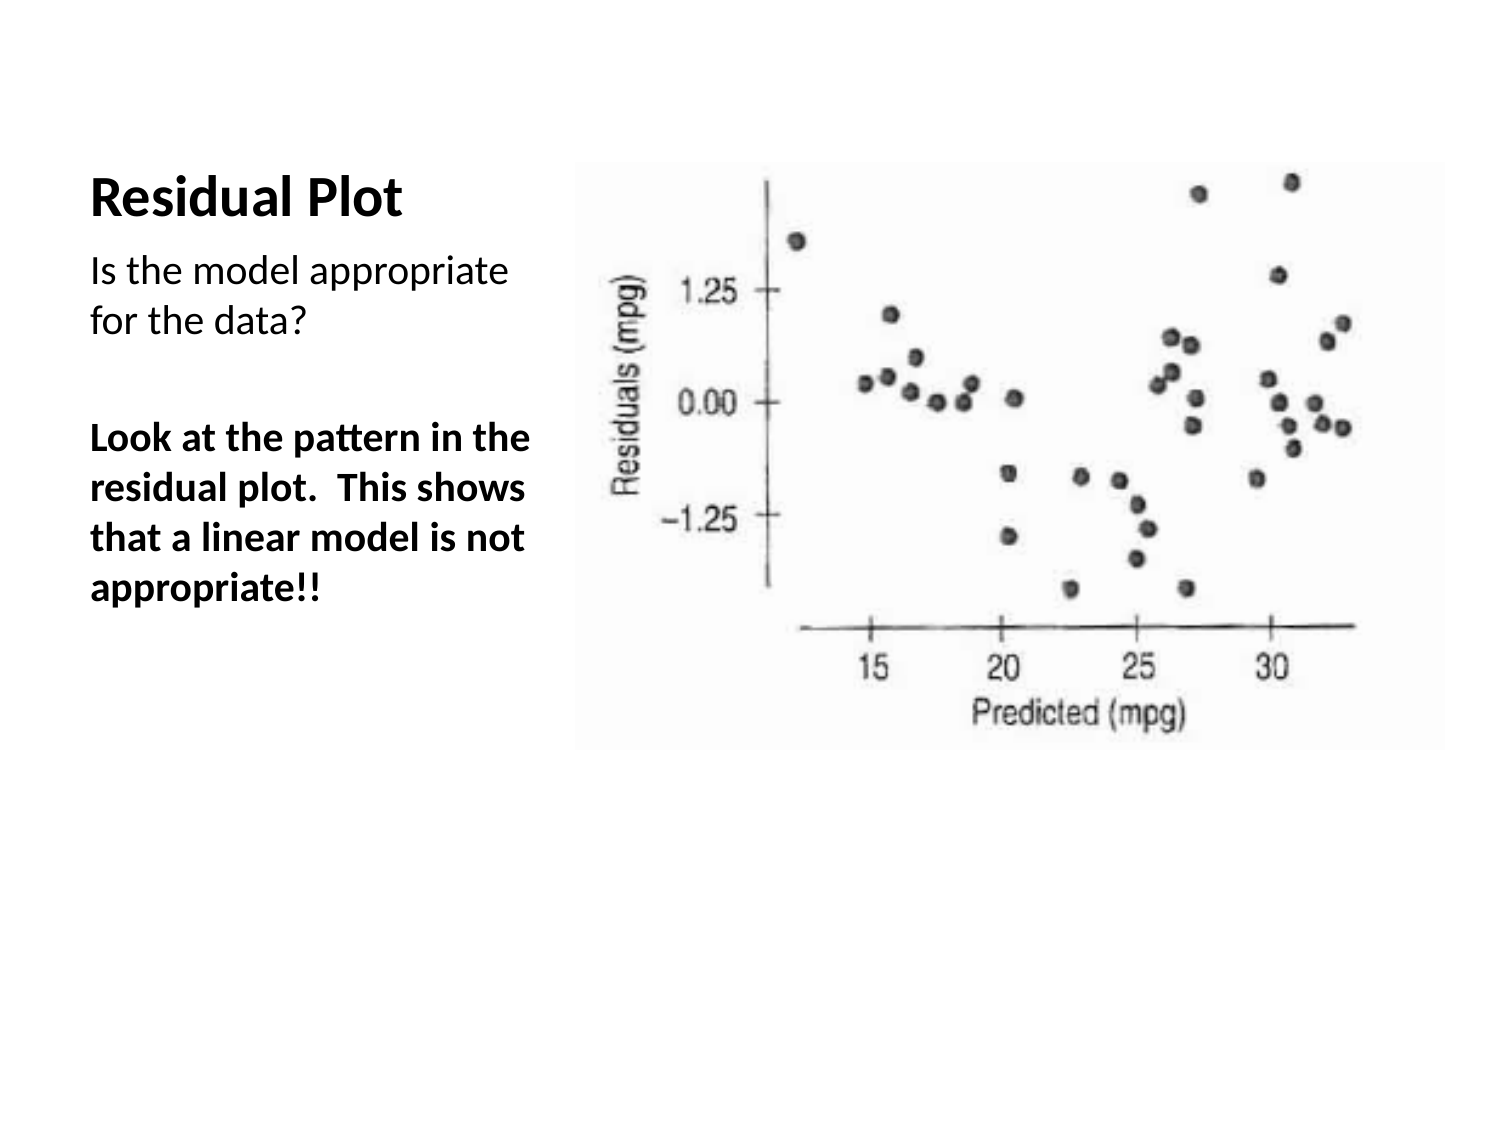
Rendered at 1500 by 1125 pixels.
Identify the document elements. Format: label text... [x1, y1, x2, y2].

title Residual Plot [75, 44, 569, 235]
list Is the model appropriate for the data? Look at the pattern in the residual plot. This shows that a linear model is not appropriate!! [75, 235, 569, 1005]
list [574, 162, 1445, 751]
